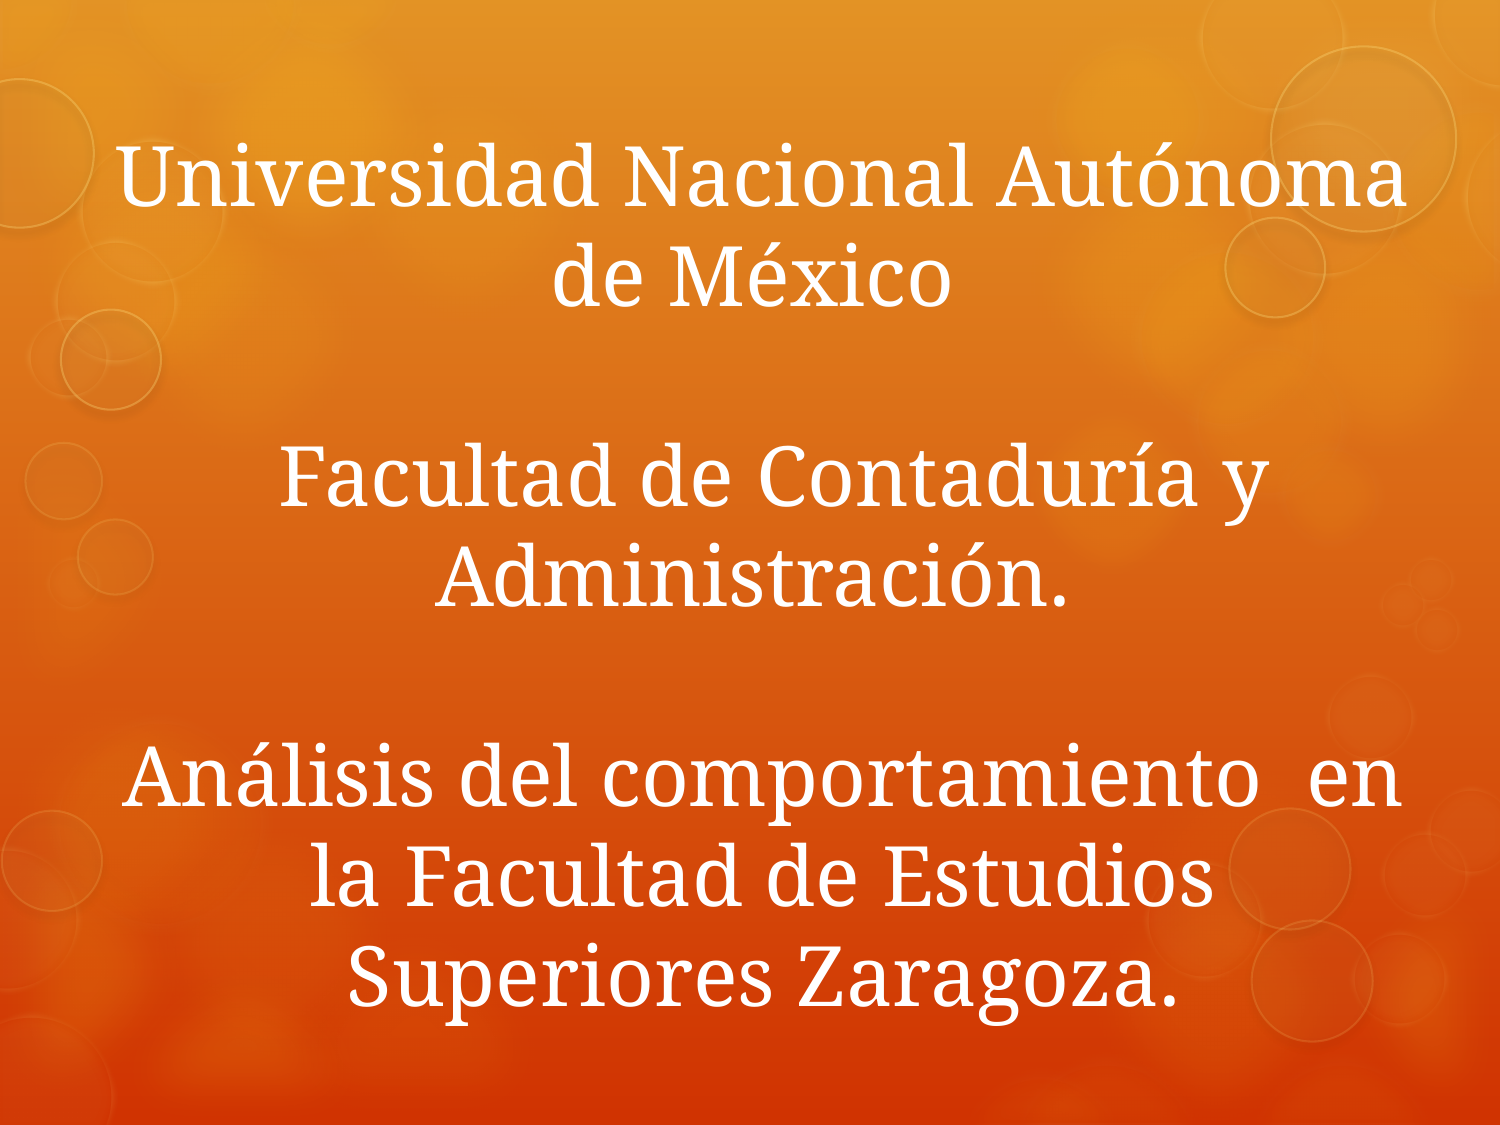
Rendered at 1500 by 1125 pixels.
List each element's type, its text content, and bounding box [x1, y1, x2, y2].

text_box Universidad Nacional Autónoma de México Facultad de Contaduría y Administración. Análisis del comportamiento en la Facultad de Estudios Superiores Zaragoza. [72, 115, 1455, 1076]
